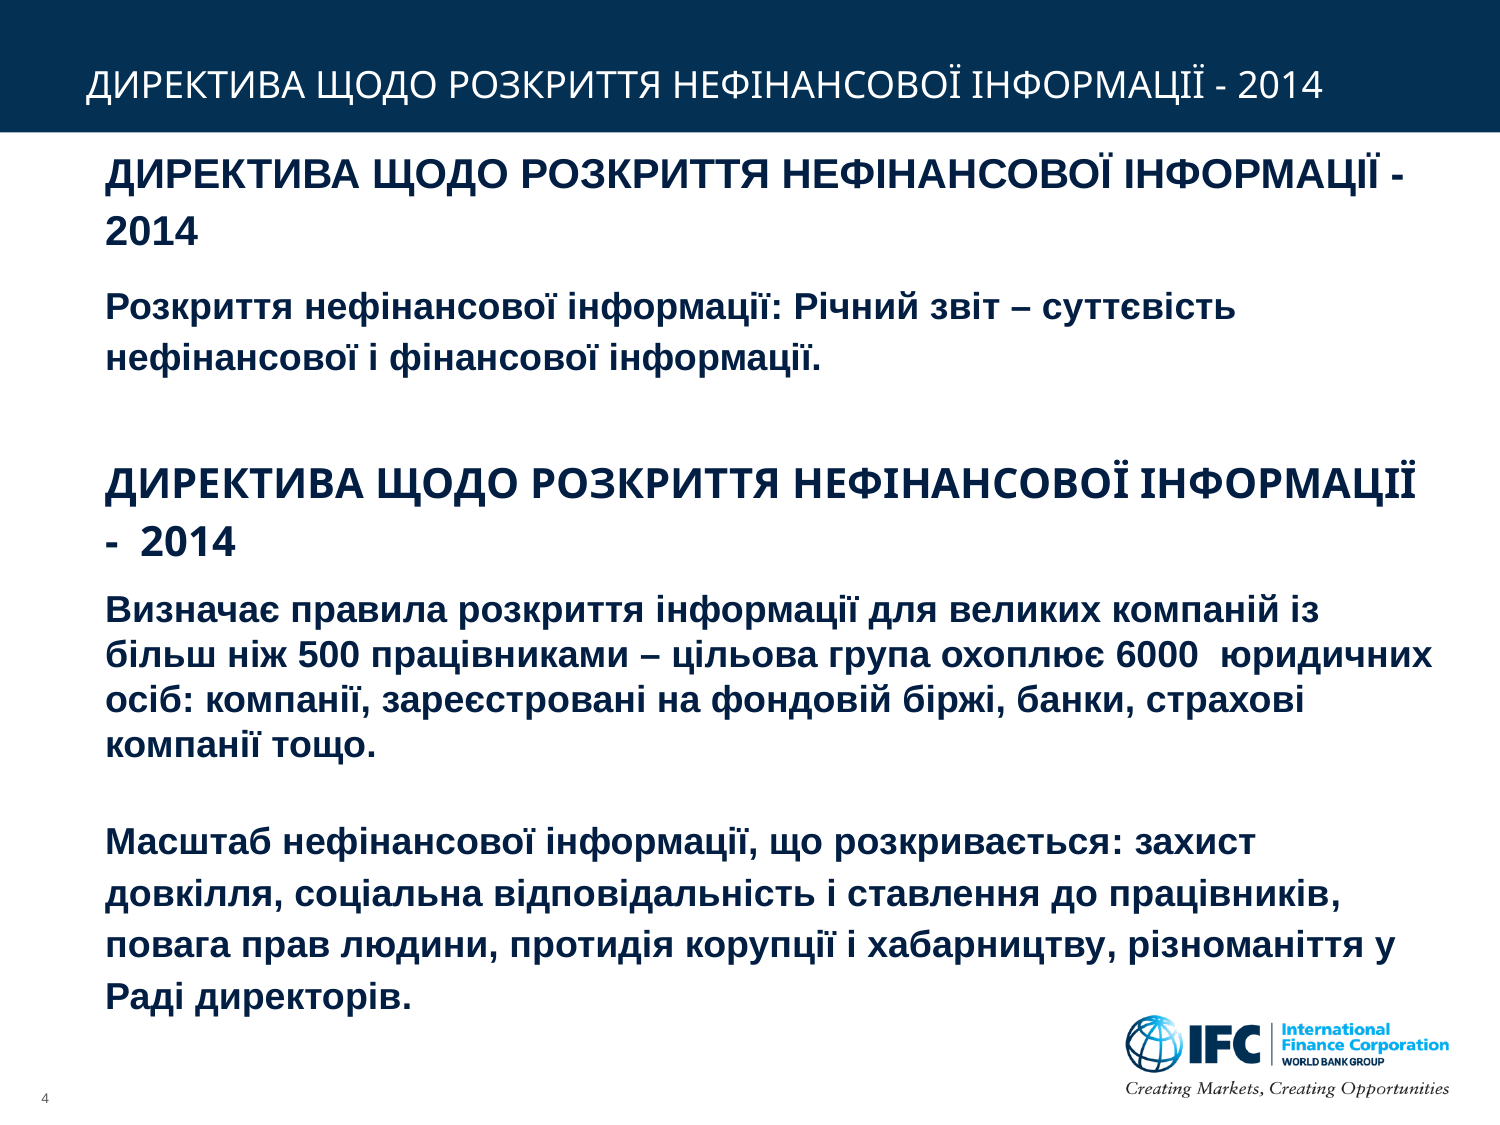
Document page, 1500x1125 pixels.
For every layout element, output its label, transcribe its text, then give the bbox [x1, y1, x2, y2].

slide_number 4 [0, 1068, 90, 1125]
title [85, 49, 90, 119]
text_box ДИРЕКТИВА ЩОДО РОЗКРИТТЯ НЕФІНАНСОВОЇ ІНФОРМАЦІЇ - 2014 Розкриття нефінансової інформації: Річний звіт – суттєвість нефінансової і фінансової інформації. ДИРЕКТИВА ЩОДО РОЗКРИТТЯ НЕФІНАНСОВОЇ ІНФОРМАЦІЇ - 2014 Визначає правила розкриття інформації для великих компаній із більш ніж 500 працівниками – цільова група охоплює 6000 юридичних осіб: компанії, зареєстровані на фондовій біржі, банки, страхові компанії тощо. Масштаб нефінансової інформації, що розкривається: захист довкілля, соціальна відповідальність і ставлення до працівників, повага прав людини, протидія корупції і хабарництву, різноманіття у Раді директорів. [90, 0, 1450, 1125]
